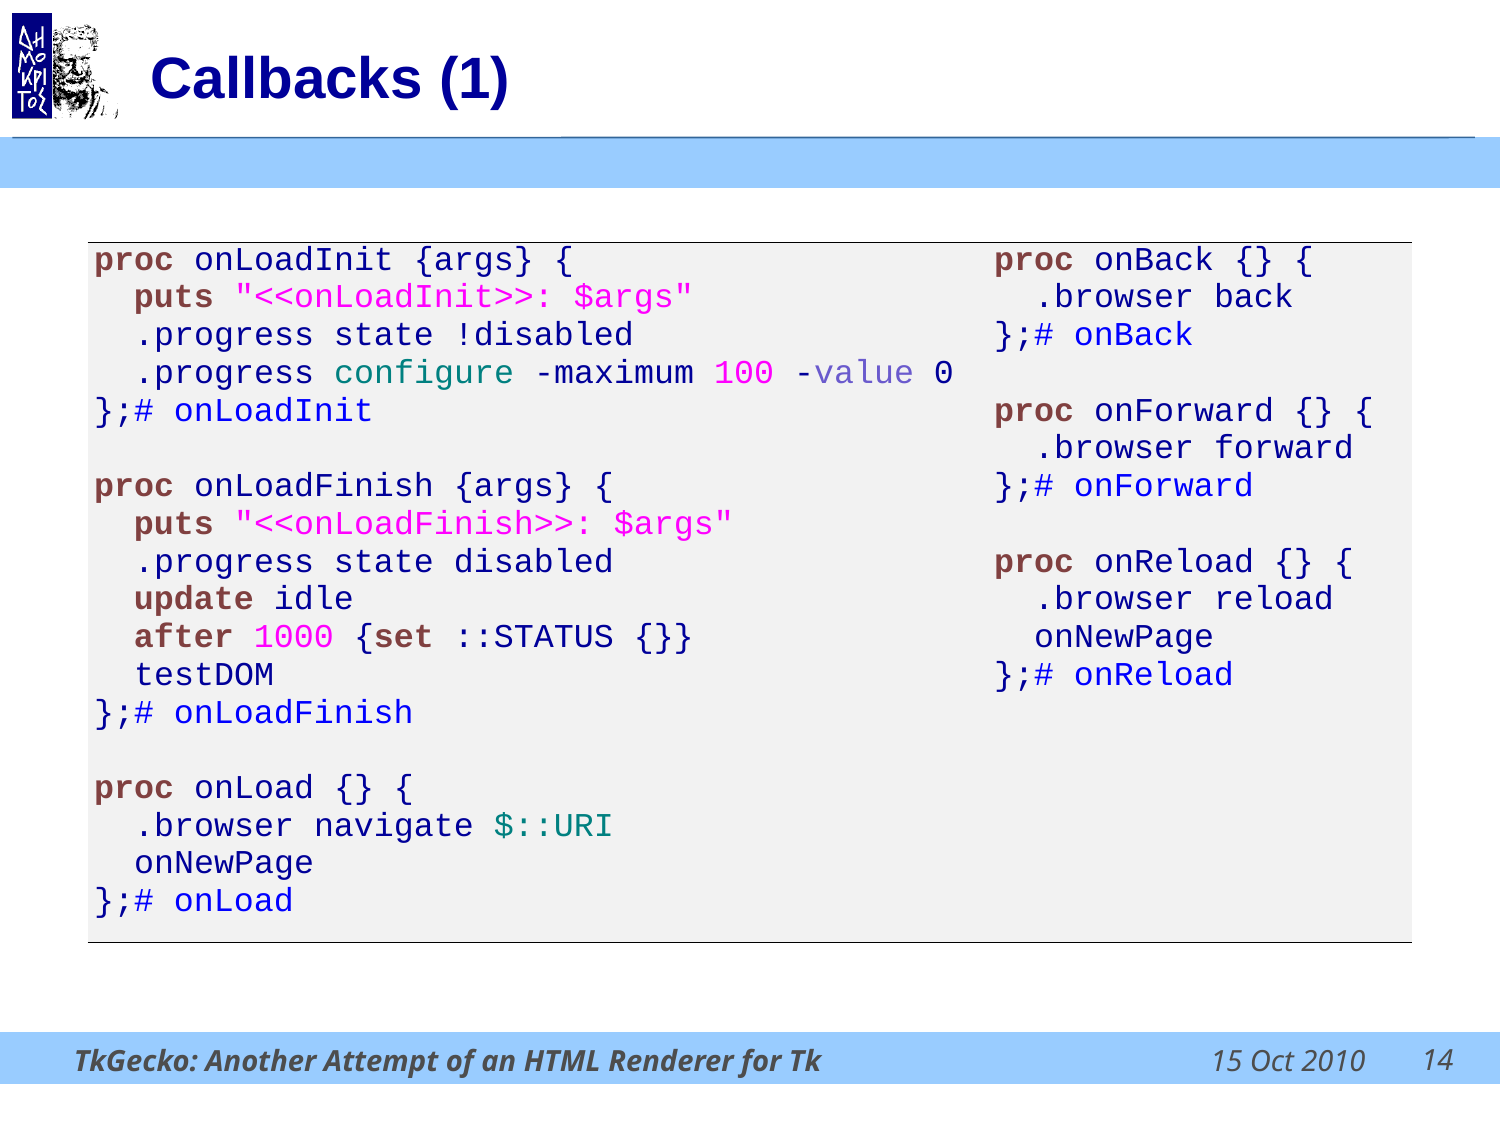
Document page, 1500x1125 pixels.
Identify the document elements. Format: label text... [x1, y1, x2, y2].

picture [11, 13, 118, 120]
title Callbacks (1) [135, 12, 1476, 138]
slide_number 14 [1399, 1033, 1476, 1084]
footer TkGecko: Another Attempt of an HTML Renderer for Tk [58, 1034, 1190, 1086]
table_header proc onLoadInit {args} { puts "<<onLoadInit>>: $args" .progress state !disabled .progress configure -maximum 100 -value 0 };# onLoadInit proc onLoadFinish {args} { puts "<<onLoadFinish>>: $args" .progress state disabled update idle after 1000 {set ::STATUS {}} testDOM };# onLoadFinish proc onLoad {} { .browser navigate $::URI onNewPage };# onLoad [88, 243, 988, 942]
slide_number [1190, 1034, 1381, 1086]
table_header proc onBack {} { .browser back };# onBack proc onForward {} { .browser forward };# onForward proc onReload {} { .browser reload onNewPage };# onReload [988, 243, 1412, 942]
